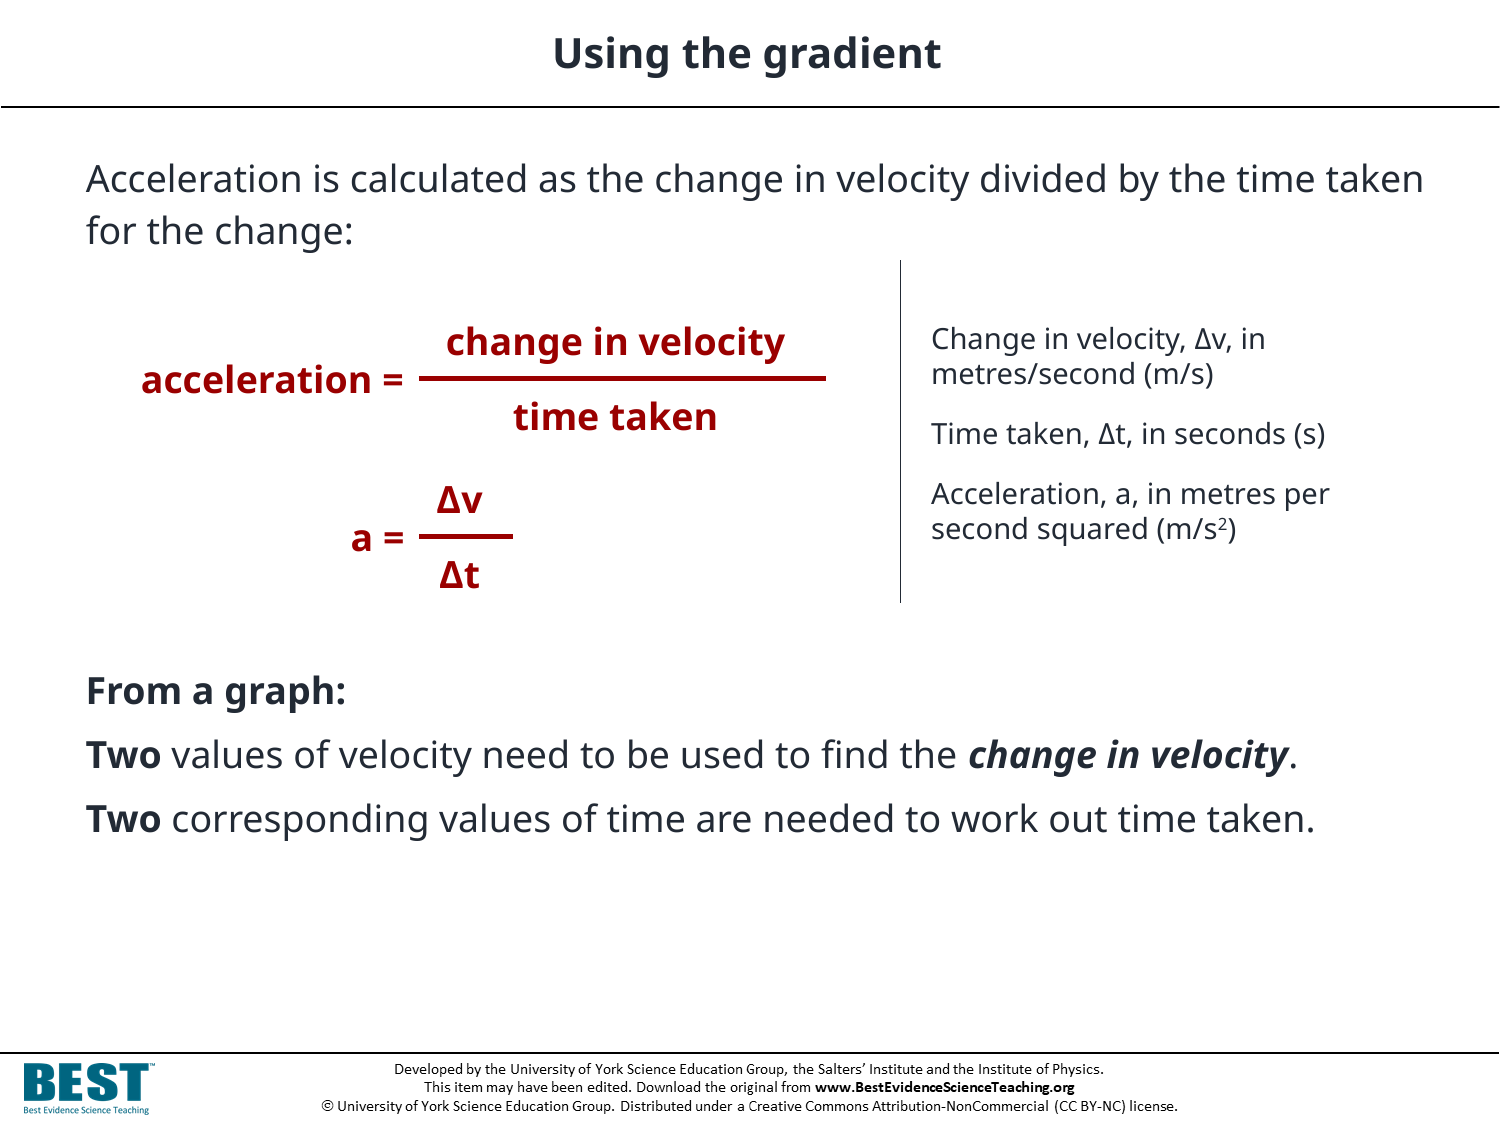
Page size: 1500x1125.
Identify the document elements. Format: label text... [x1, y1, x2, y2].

text_box Using the gradient [23, 4, 1471, 99]
picture [0, 106, 1500, 1125]
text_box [64, 260, 1436, 605]
